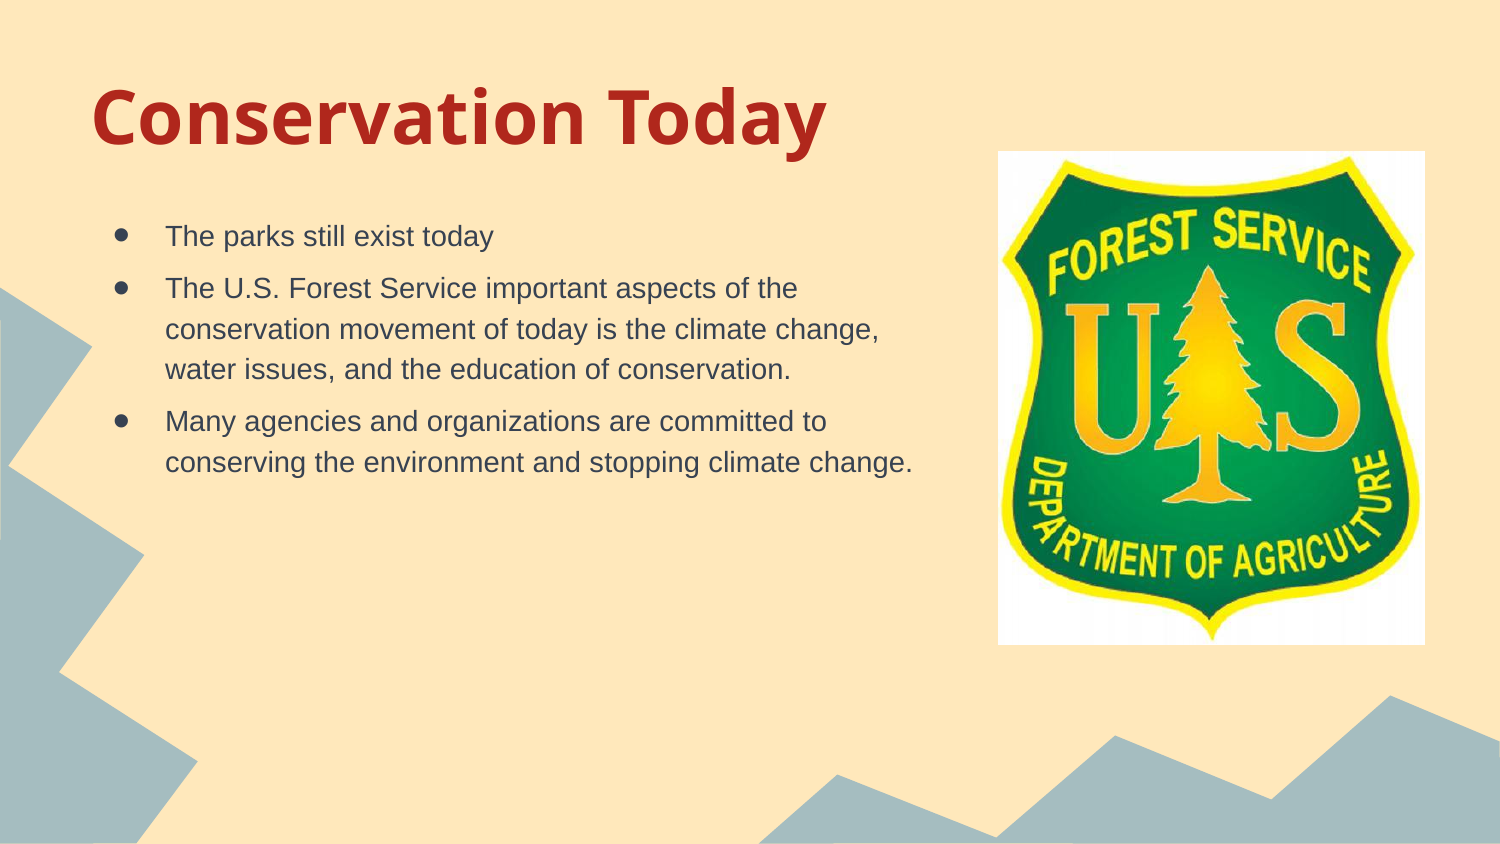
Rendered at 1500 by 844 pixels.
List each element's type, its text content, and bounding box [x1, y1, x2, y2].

title Conservation Today [75, 33, 1425, 175]
list The parks still exist today The U.S. Forest Service important aspects of the conservation movement of today is the climate change, water issues, and the education of conservation. Many agencies and organizations are committed to conserving the environment and stopping climate change. [75, 196, 930, 808]
picture [998, 151, 1426, 645]
